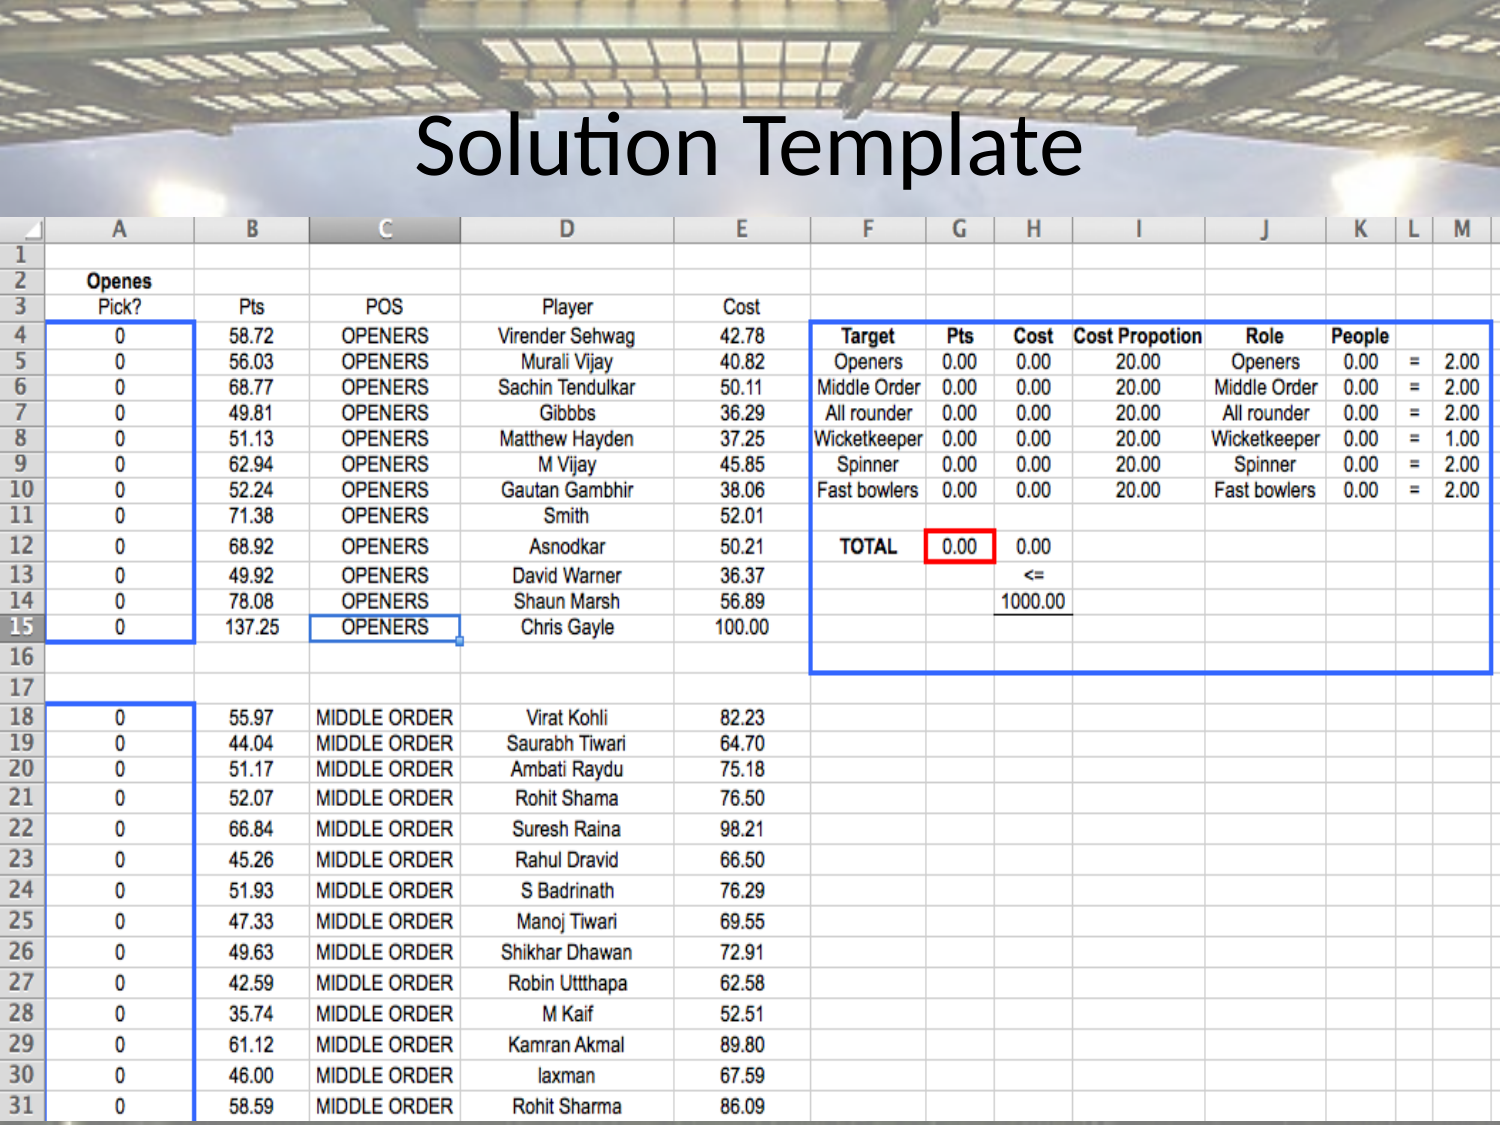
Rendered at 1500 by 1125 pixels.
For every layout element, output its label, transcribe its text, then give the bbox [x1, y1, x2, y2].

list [0, 172, 1500, 1125]
title Solution Template [75, 45, 1425, 171]
